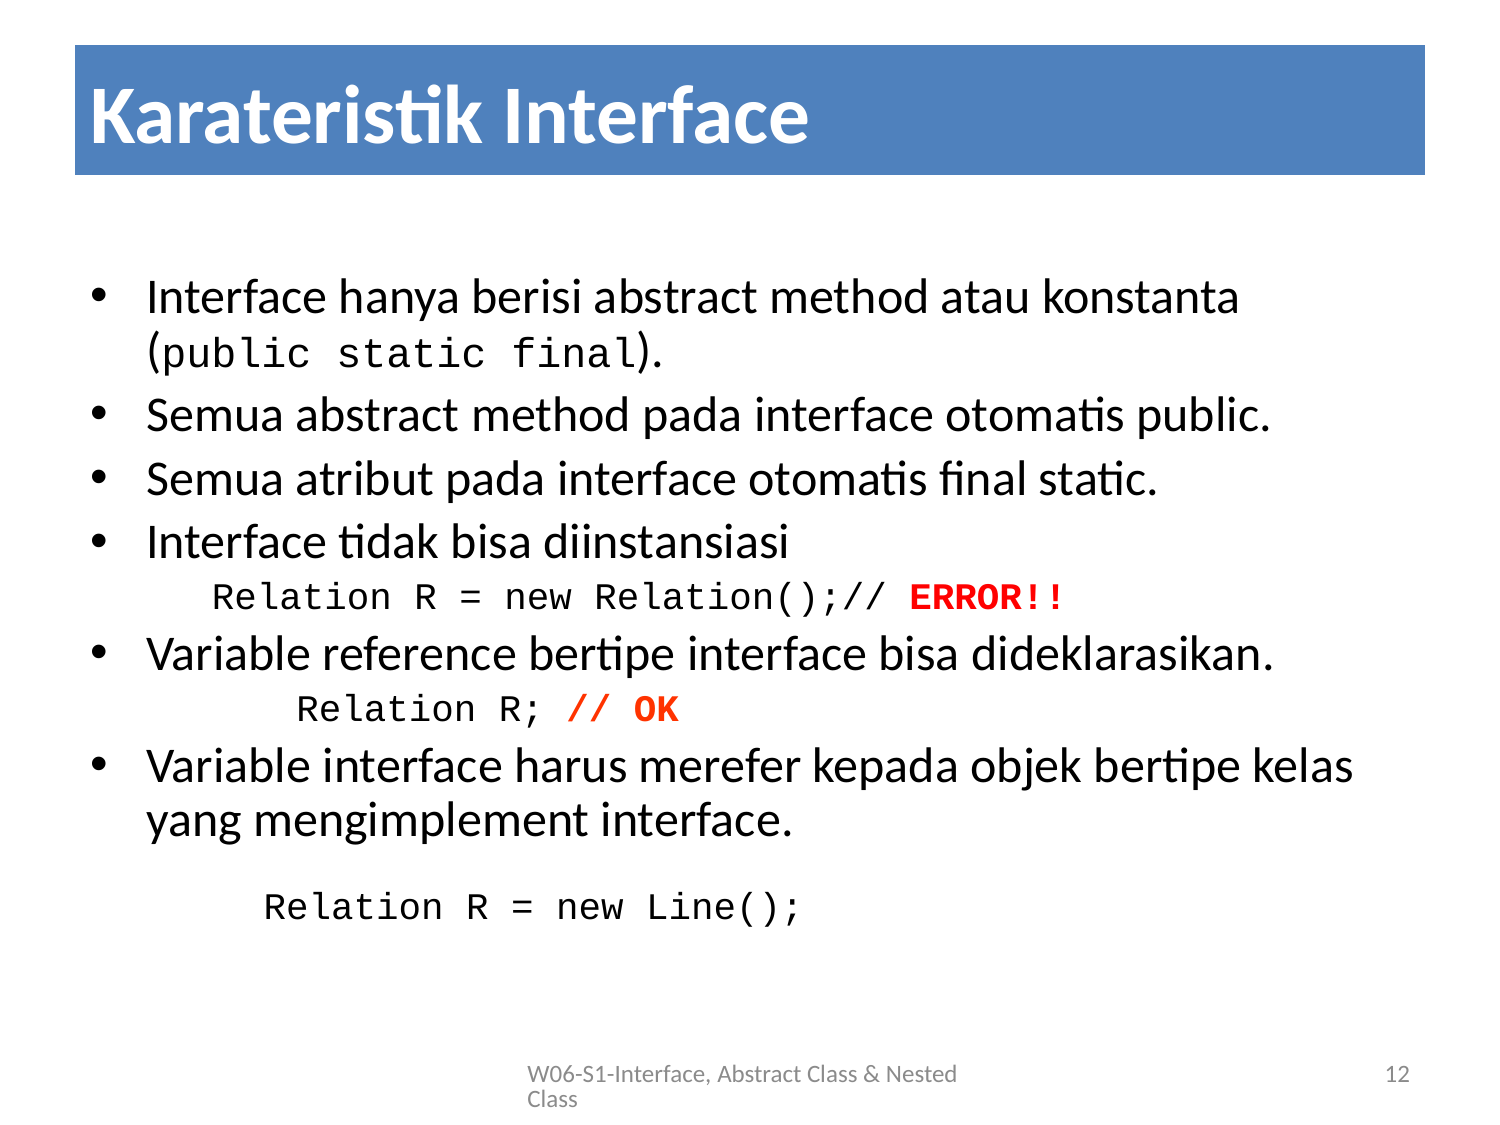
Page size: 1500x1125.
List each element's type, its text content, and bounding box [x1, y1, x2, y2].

slide_number 12 [1074, 1042, 1425, 1103]
footer W06-S1-Interface, Abstract Class & Nested Class [512, 1042, 988, 1103]
text_box Relation R = new Line(); [249, 874, 819, 935]
list Interface hanya berisi abstract method atau konstanta (public static final). Semua abstract method pada interface otomatis public. Semua atribut pada interface otomatis final static. Interface tidak bisa diinstansiasi Relation R = new Relation();// ERROR!! Variable reference bertipe interface bisa dideklarasikan. Relation R; // OK Variable interface harus merefer kepada objek bertipe kelas yang mengimplement interface. [75, 262, 1425, 1005]
title Karateristik Interface [75, 45, 1425, 175]
